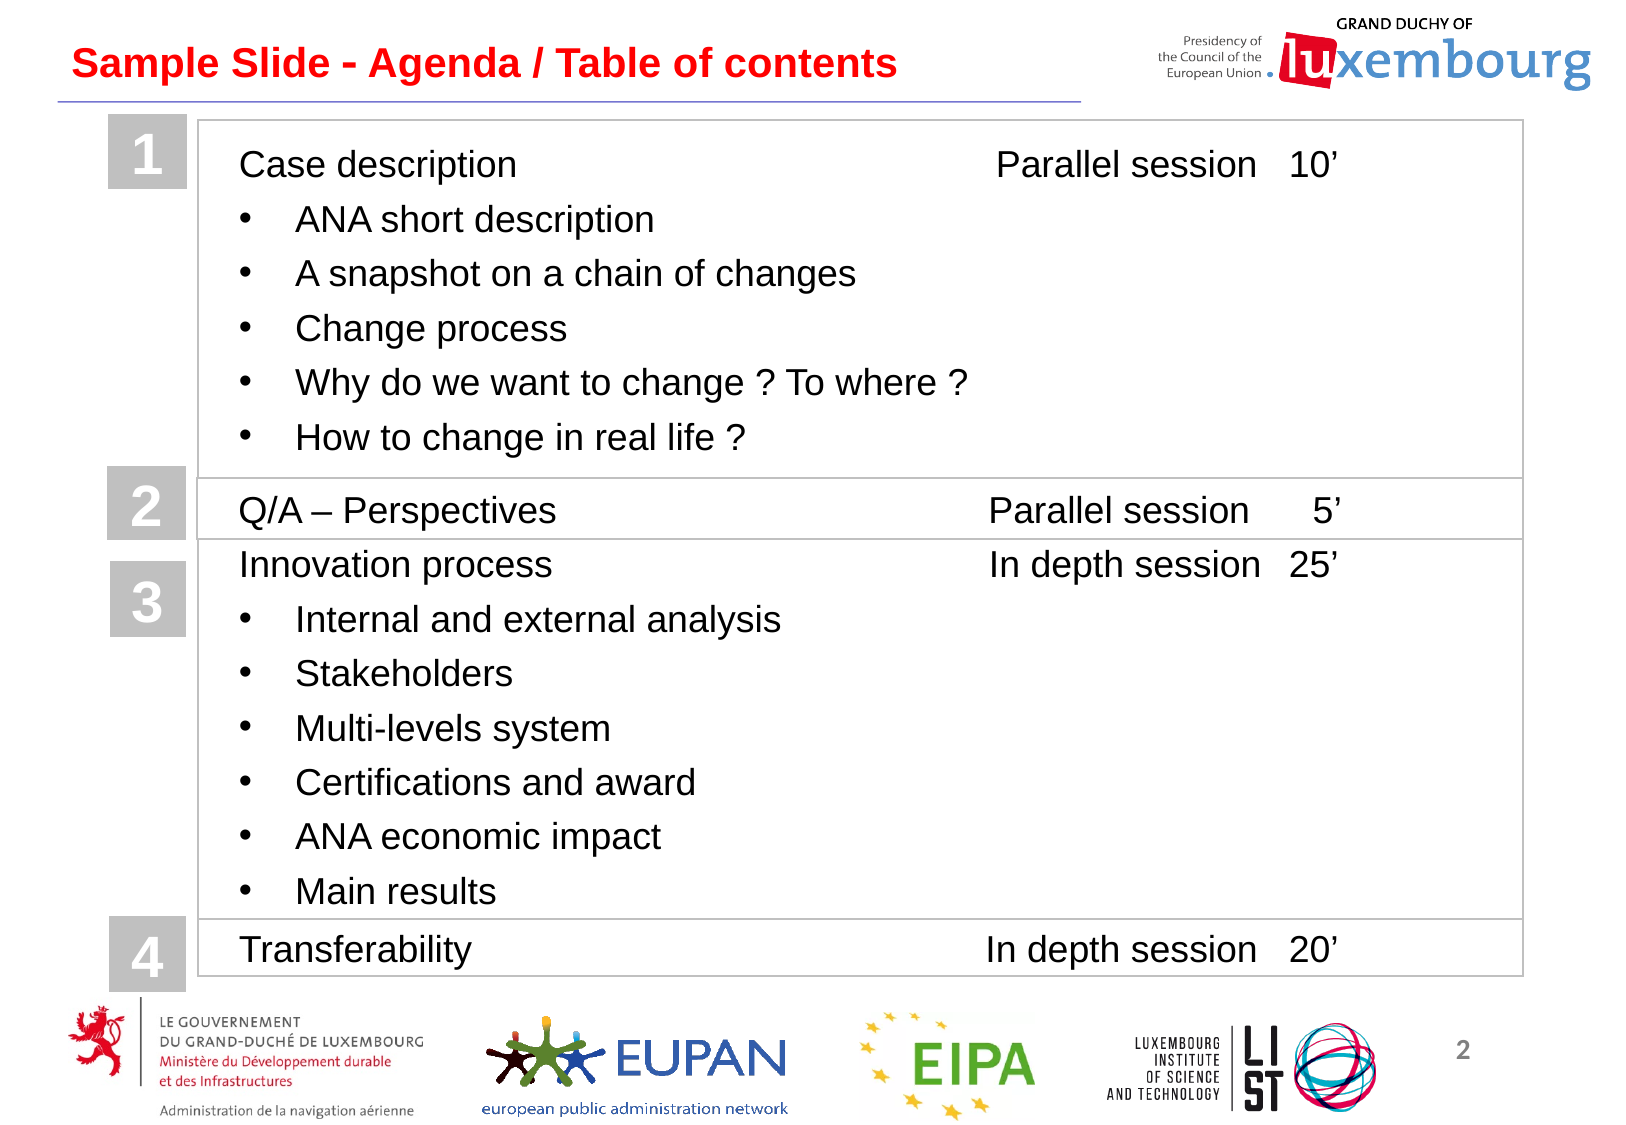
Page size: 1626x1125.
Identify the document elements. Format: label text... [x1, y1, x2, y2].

picture [68, 997, 423, 1120]
text_box 3 [110, 562, 185, 637]
text_box 1 [109, 114, 186, 188]
slide_number 2 [1379, 1023, 1486, 1107]
text_box Q/A – Perspectives Parallel session 5’ [197, 478, 1524, 538]
picture [482, 1016, 788, 1117]
text_box 4 [110, 917, 186, 991]
picture [1107, 1023, 1376, 1112]
picture [859, 1012, 1035, 1121]
text_box 2 [108, 466, 185, 539]
text_box Transferability In depth session 20’ [197, 919, 1524, 976]
text_box Case description Parallel session 10’ ANA short description A snapshot on a chain of changes Change process Why do we want to change ? To where ? How to change in real life ? [197, 119, 1524, 478]
text_box Innovation process In depth session 25’ Internal and external analysis Stakeholders Multi-levels system Certifications and award ANA economic impact Main results [197, 538, 1524, 919]
picture [1158, 18, 1591, 91]
title Sample Slide  Agenda / Table of contents [56, 19, 1108, 102]
